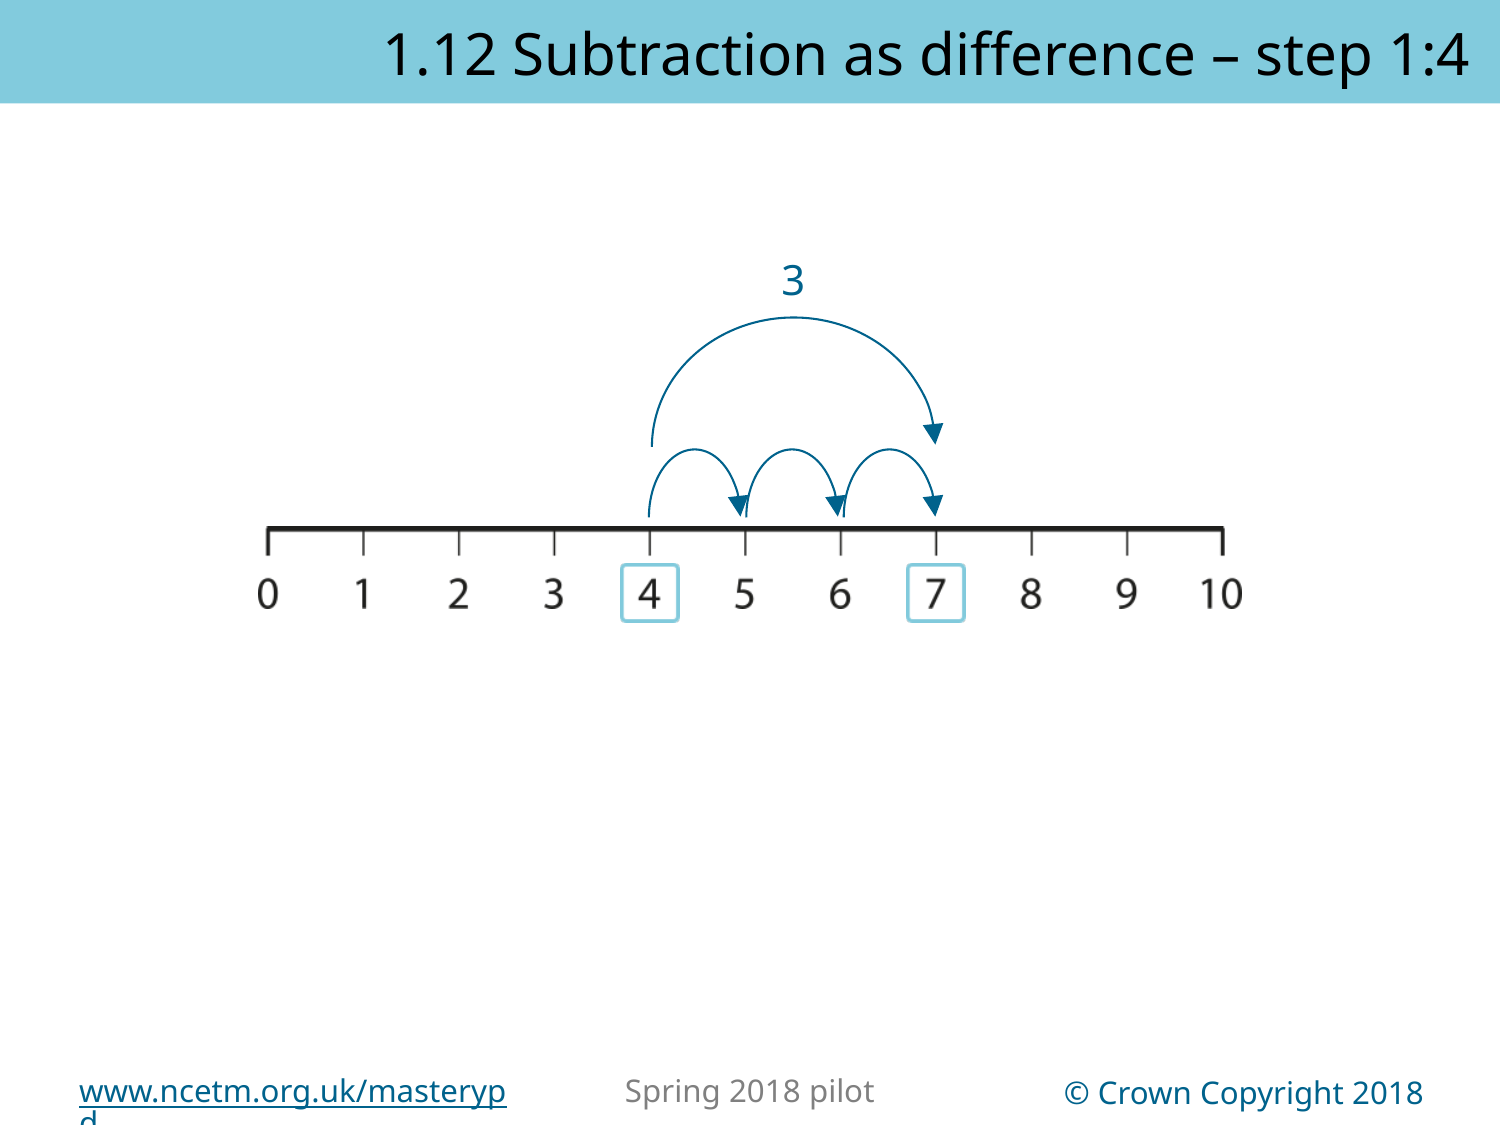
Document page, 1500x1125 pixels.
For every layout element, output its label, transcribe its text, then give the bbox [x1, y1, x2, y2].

text_box 3 [766, 246, 821, 312]
picture [258, 525, 1242, 623]
text_box [651, 317, 944, 447]
text_box [843, 449, 944, 518]
text_box [746, 449, 846, 518]
list 1.12 Subtraction as difference – step 1:4 [0, 0, 1500, 104]
text_box [648, 449, 748, 518]
